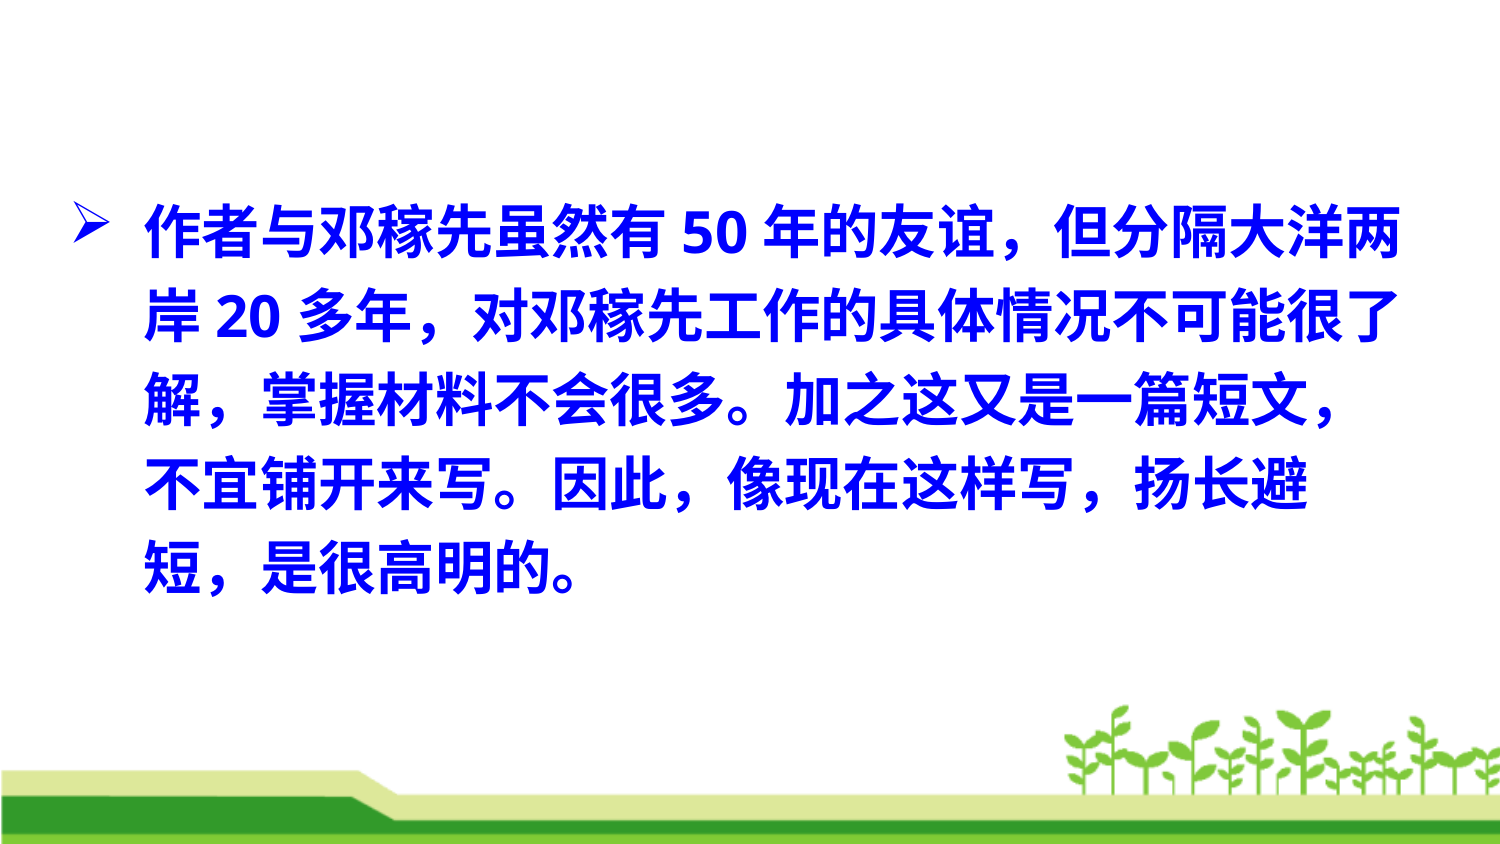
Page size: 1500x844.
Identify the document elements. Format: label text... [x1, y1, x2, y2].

text_box 作者与邓稼先虽然有50年的友谊，但分隔大洋两岸20多年，对邓稼先工作的具体情况不可能很了解，掌握材料不会很多。加之这又是一篇短文，不宜铺开来写。因此，像现在这样写，扬长避短，是很高明的。 [53, 173, 1422, 609]
picture [0, 0, 1500, 844]
